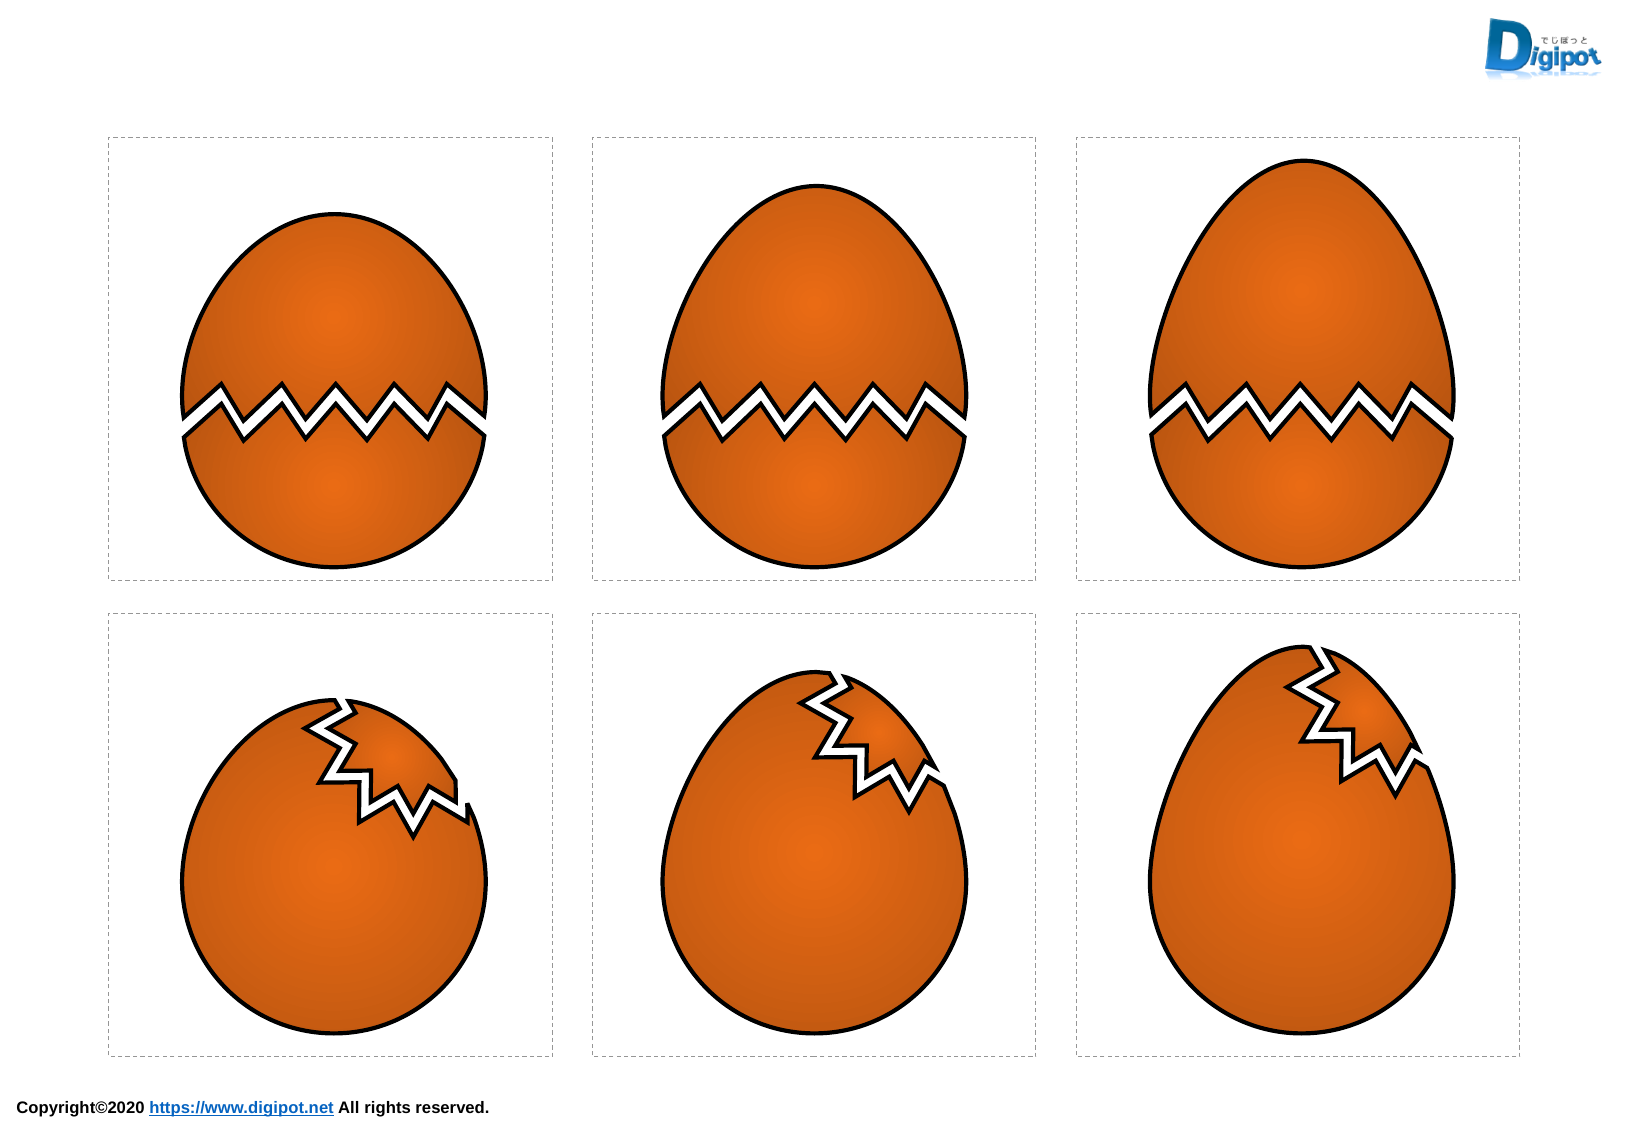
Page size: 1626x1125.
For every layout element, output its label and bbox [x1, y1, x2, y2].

picture [1485, 18, 1602, 82]
text_box [1149, 646, 1454, 1034]
text_box [662, 185, 967, 568]
text_box [182, 214, 486, 568]
text_box [1149, 160, 1454, 568]
text_box [662, 672, 967, 1034]
text_box [182, 700, 486, 1034]
